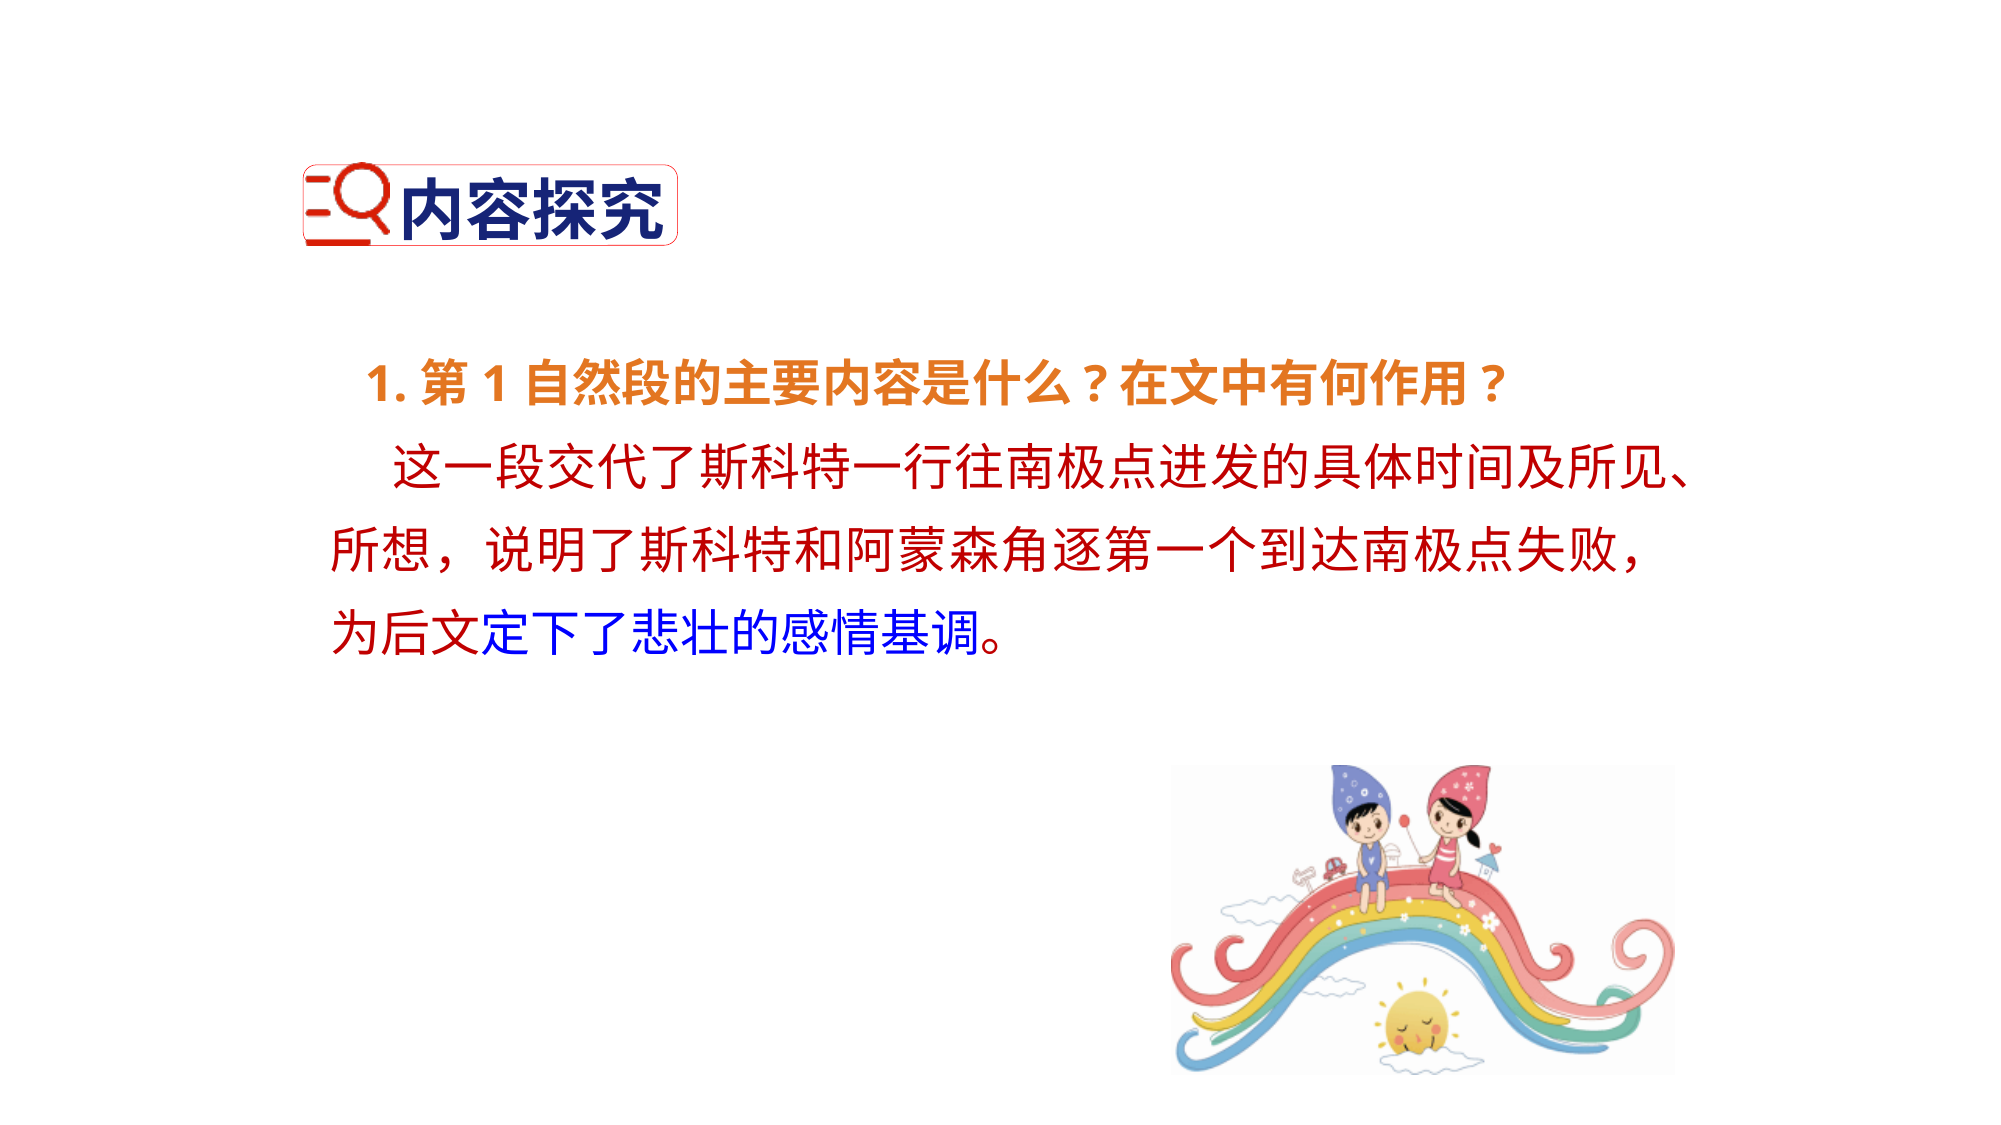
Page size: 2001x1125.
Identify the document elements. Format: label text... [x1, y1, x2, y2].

list 1.第1自然段的主要内容是什么?在文中有何作用? 这一段交代了斯科特一行往南极点进发的具体时间及所见、所想，说明了斯科特和阿蒙森角逐第一个到达南极点失败，为后文定下了悲壮的感情基调。 [319, 322, 1681, 843]
text_box 内容探究 [383, 160, 699, 255]
picture [1171, 765, 1676, 1075]
picture [305, 162, 390, 246]
